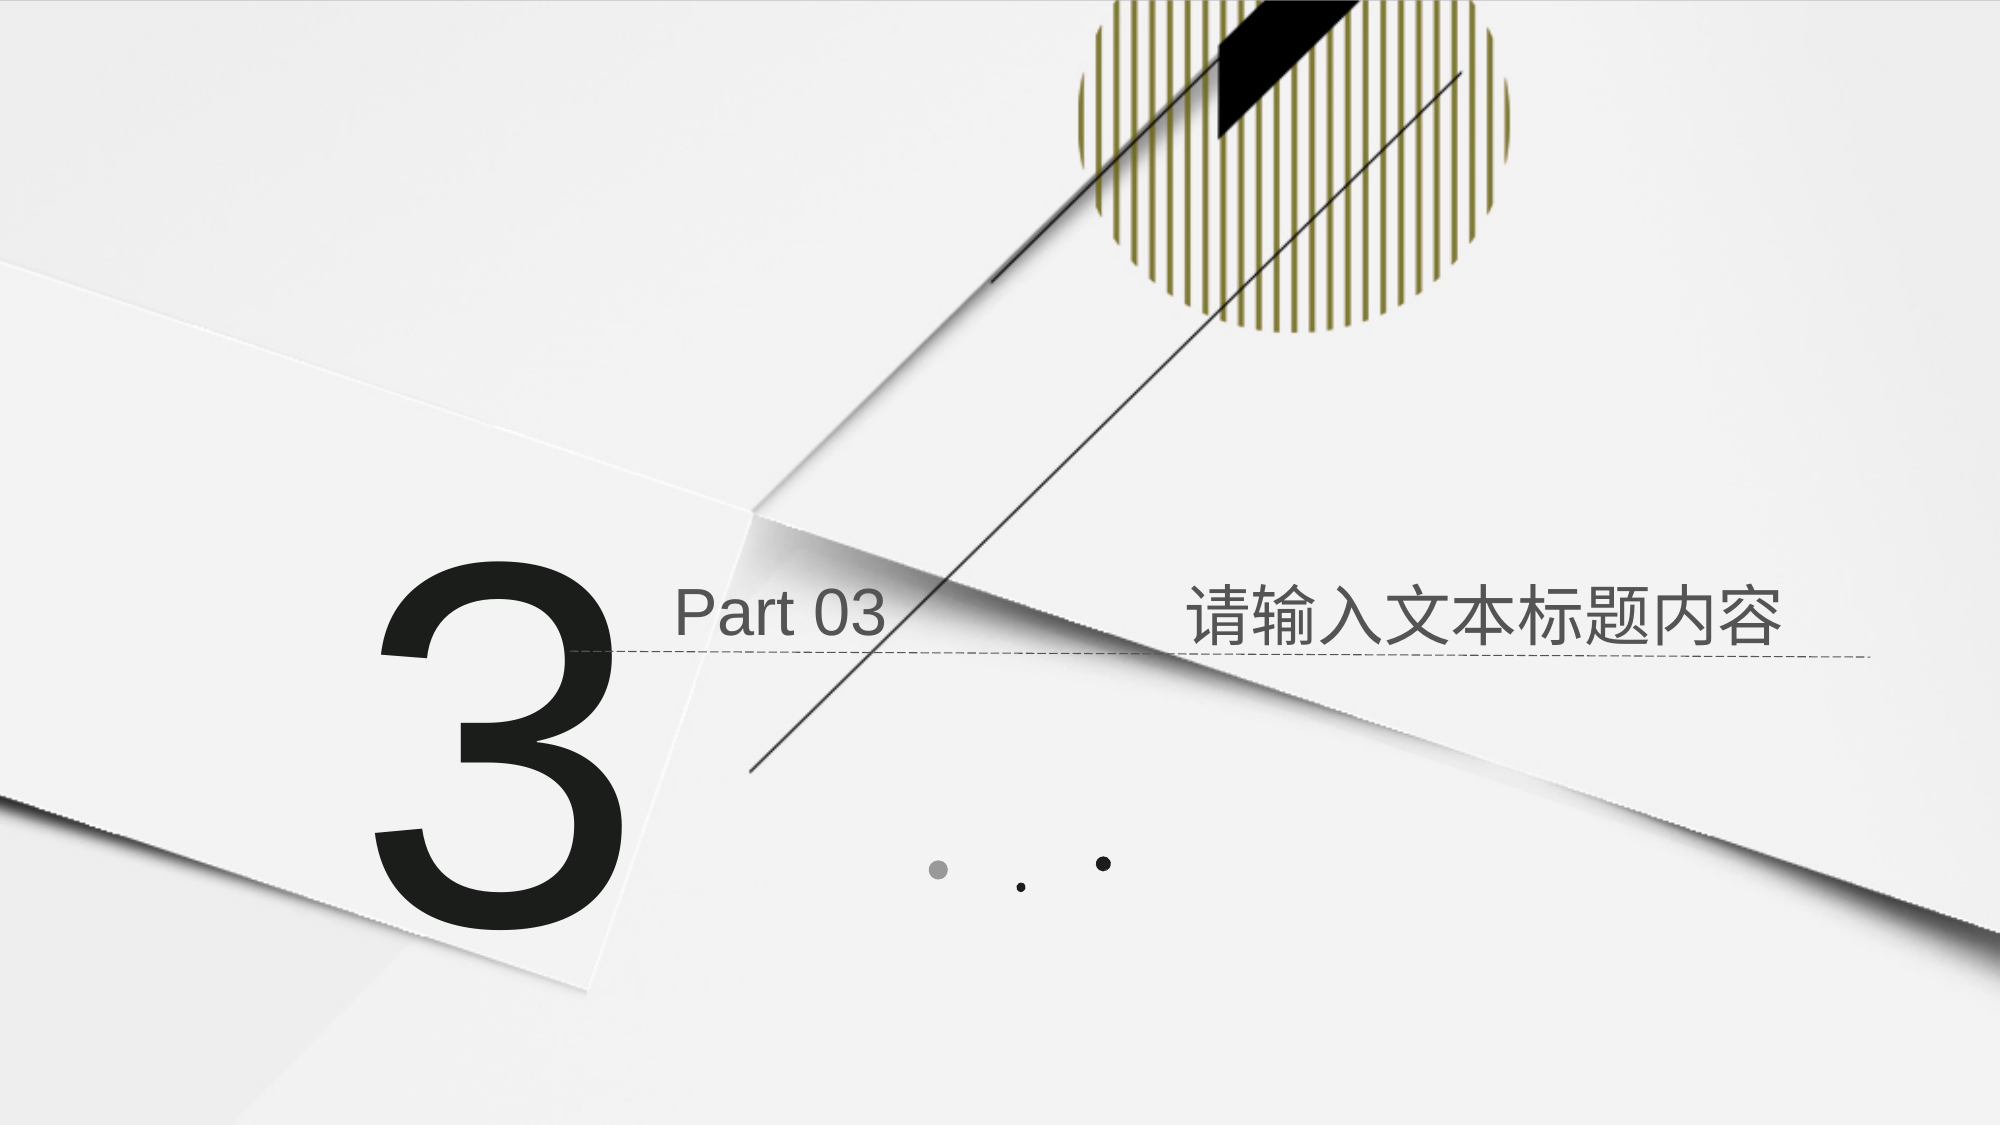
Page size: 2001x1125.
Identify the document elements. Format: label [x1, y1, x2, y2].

text_box [569, 651, 1871, 658]
picture [0, 0, 2000, 1125]
